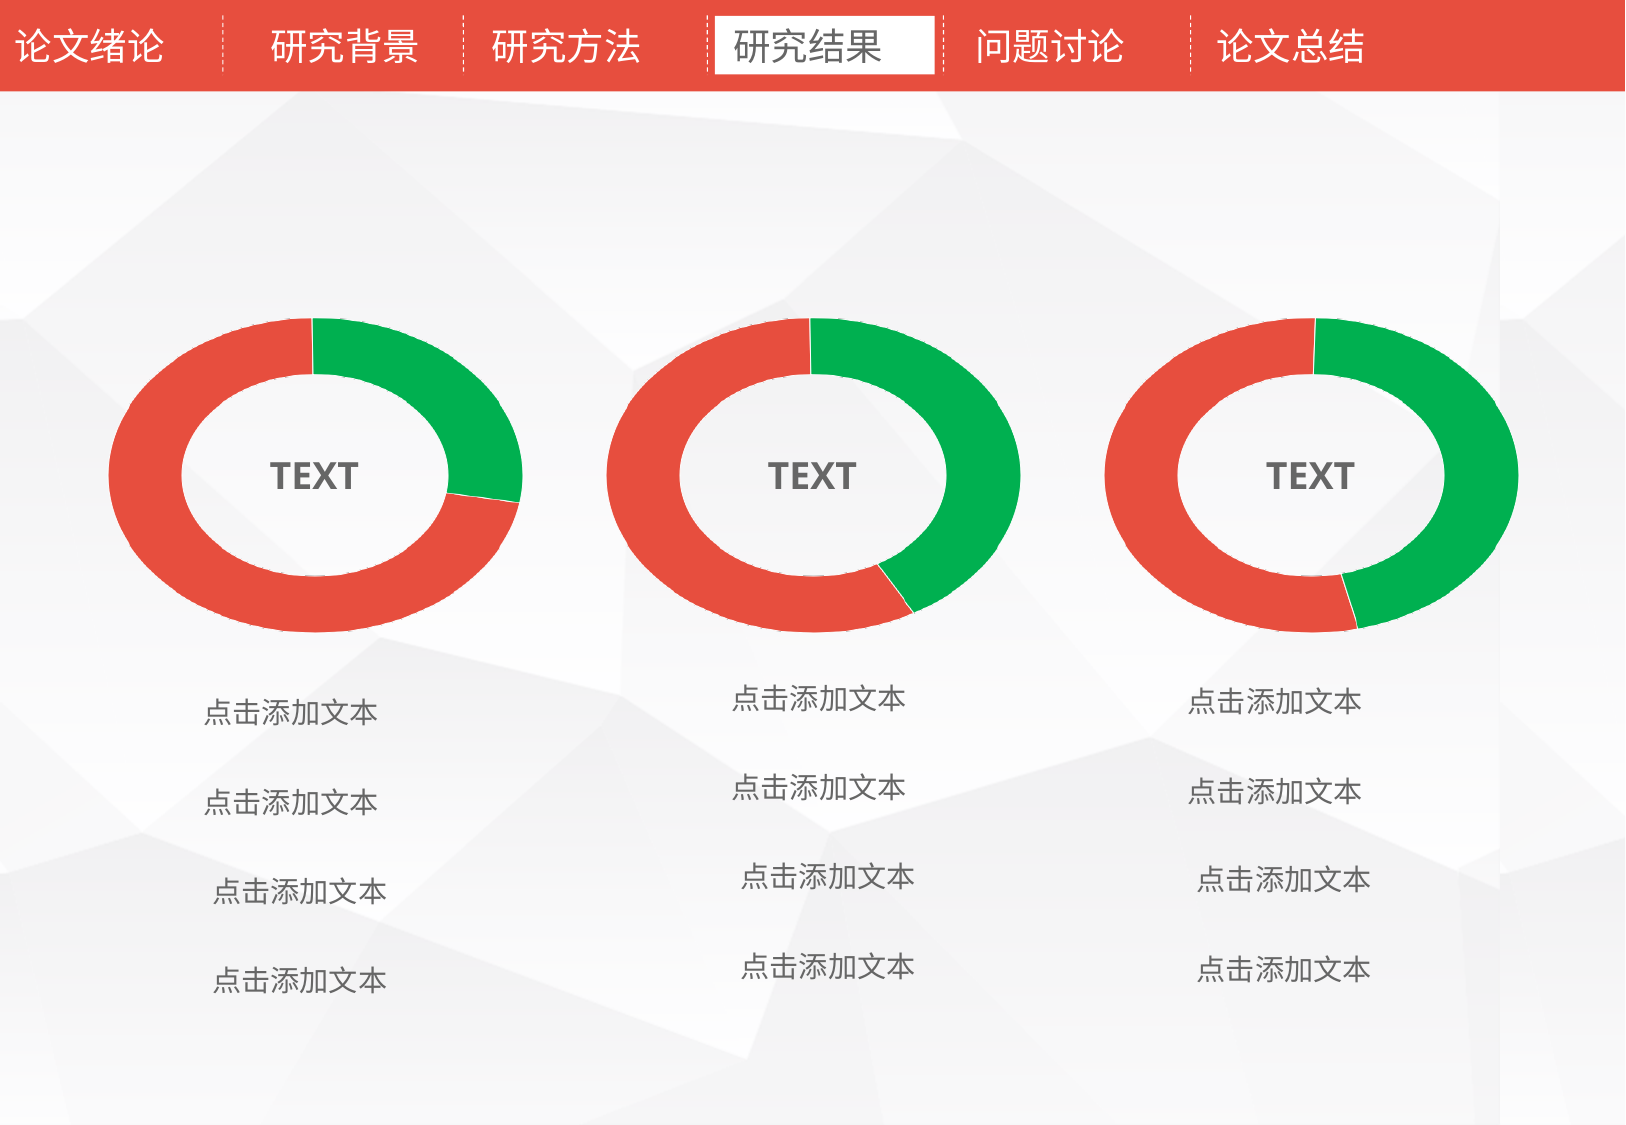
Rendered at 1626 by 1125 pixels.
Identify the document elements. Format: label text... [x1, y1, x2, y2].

text_box 点击添加文本 [197, 954, 424, 1005]
text_box 问题讨论 [960, 15, 1191, 76]
text_box [0, 0, 1625, 92]
text_box 研究背景 [232, 15, 458, 76]
text_box 论文绪论 [0, 15, 228, 76]
text_box 点击添加文本 [1181, 943, 1409, 994]
text_box 点击添加文本 [716, 762, 943, 812]
text_box [714, 15, 718, 75]
text_box 点击添加文本 [188, 776, 415, 827]
text_box 点击添加文本 [1181, 854, 1409, 905]
text_box 点击添加文本 [725, 940, 952, 991]
text_box 点击添加文本 [1172, 765, 1400, 816]
text_box 点击添加文本 [197, 865, 424, 916]
text_box 点击添加文本 [716, 672, 943, 723]
text_box 点击添加文本 [1172, 676, 1400, 726]
text_box 点击添加文本 [725, 850, 952, 901]
text_box 研究方法 [477, 15, 708, 76]
text_box 研究结果 [718, 15, 949, 76]
text_box 论文总结 [1201, 15, 1432, 76]
picture [0, 0, 1626, 1125]
text_box 点击添加文本 [188, 687, 415, 737]
